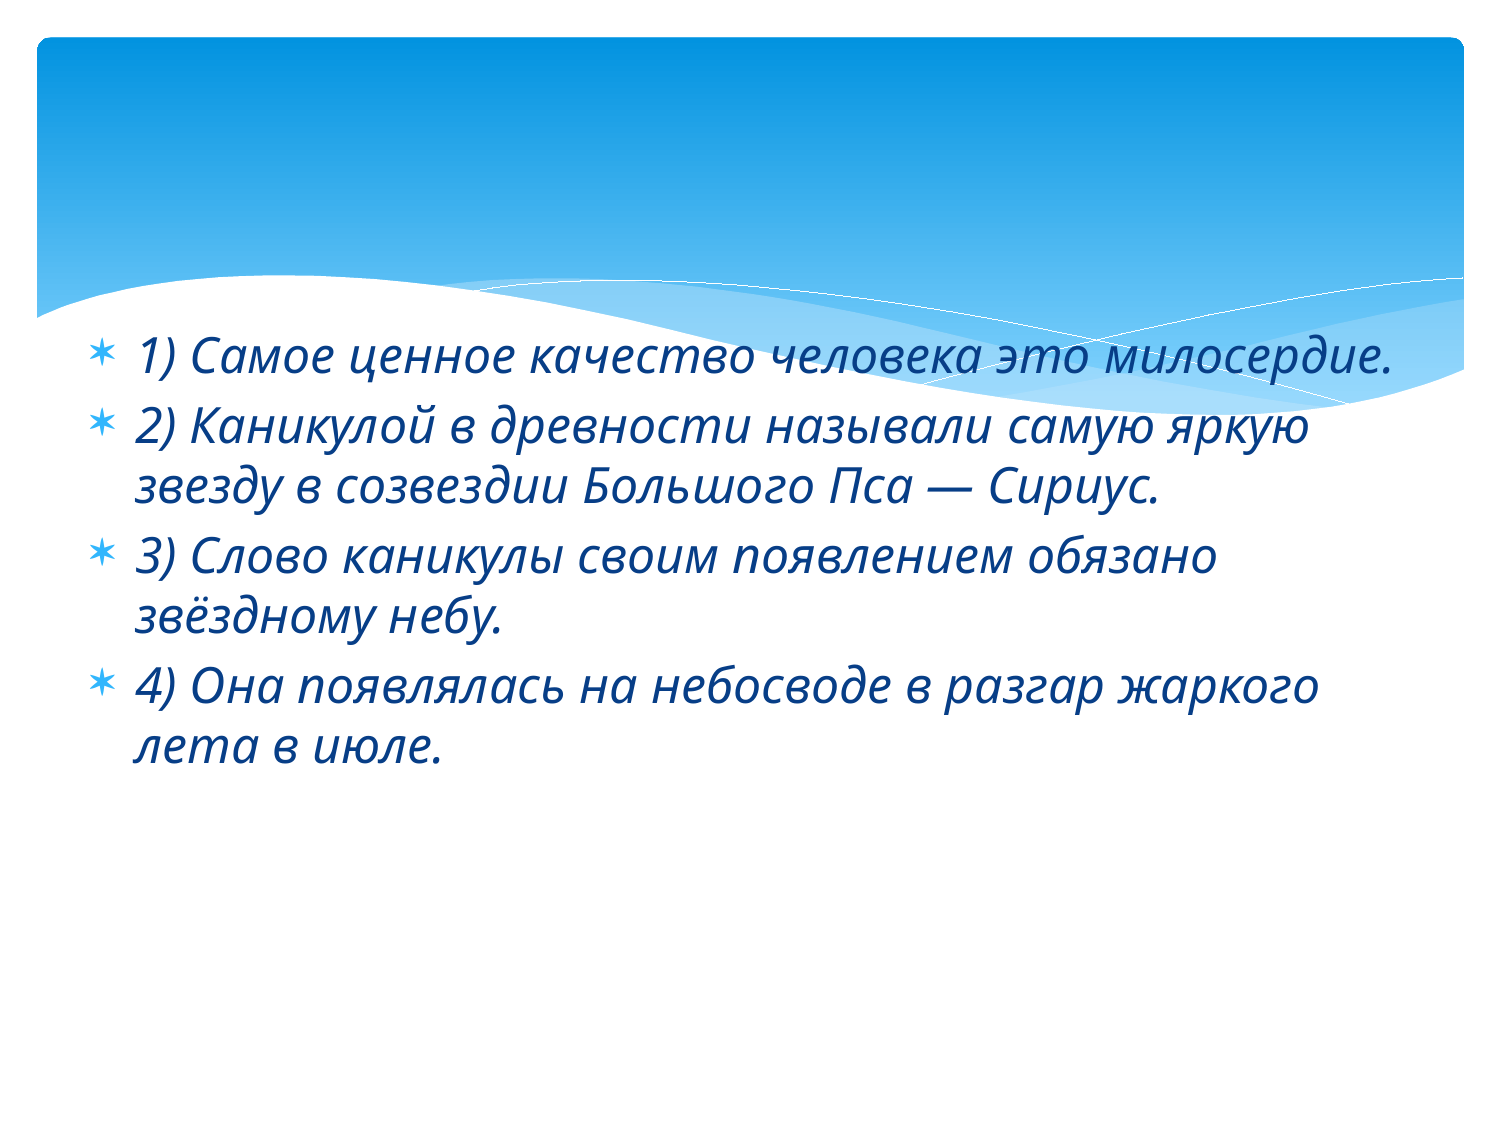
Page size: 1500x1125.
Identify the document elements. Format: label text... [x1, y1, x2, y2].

list 1) Самое ценное качество человека это милосердие. 2) Каникулой в древности называли самую яркую звезду в созвездии Большого Пса — Сириус. 3) Слово каникулы своим появлением обязано звёздному небу. 4) Она появлялась на небосводе в разгар жаркого лета в июле. [75, 316, 1425, 950]
